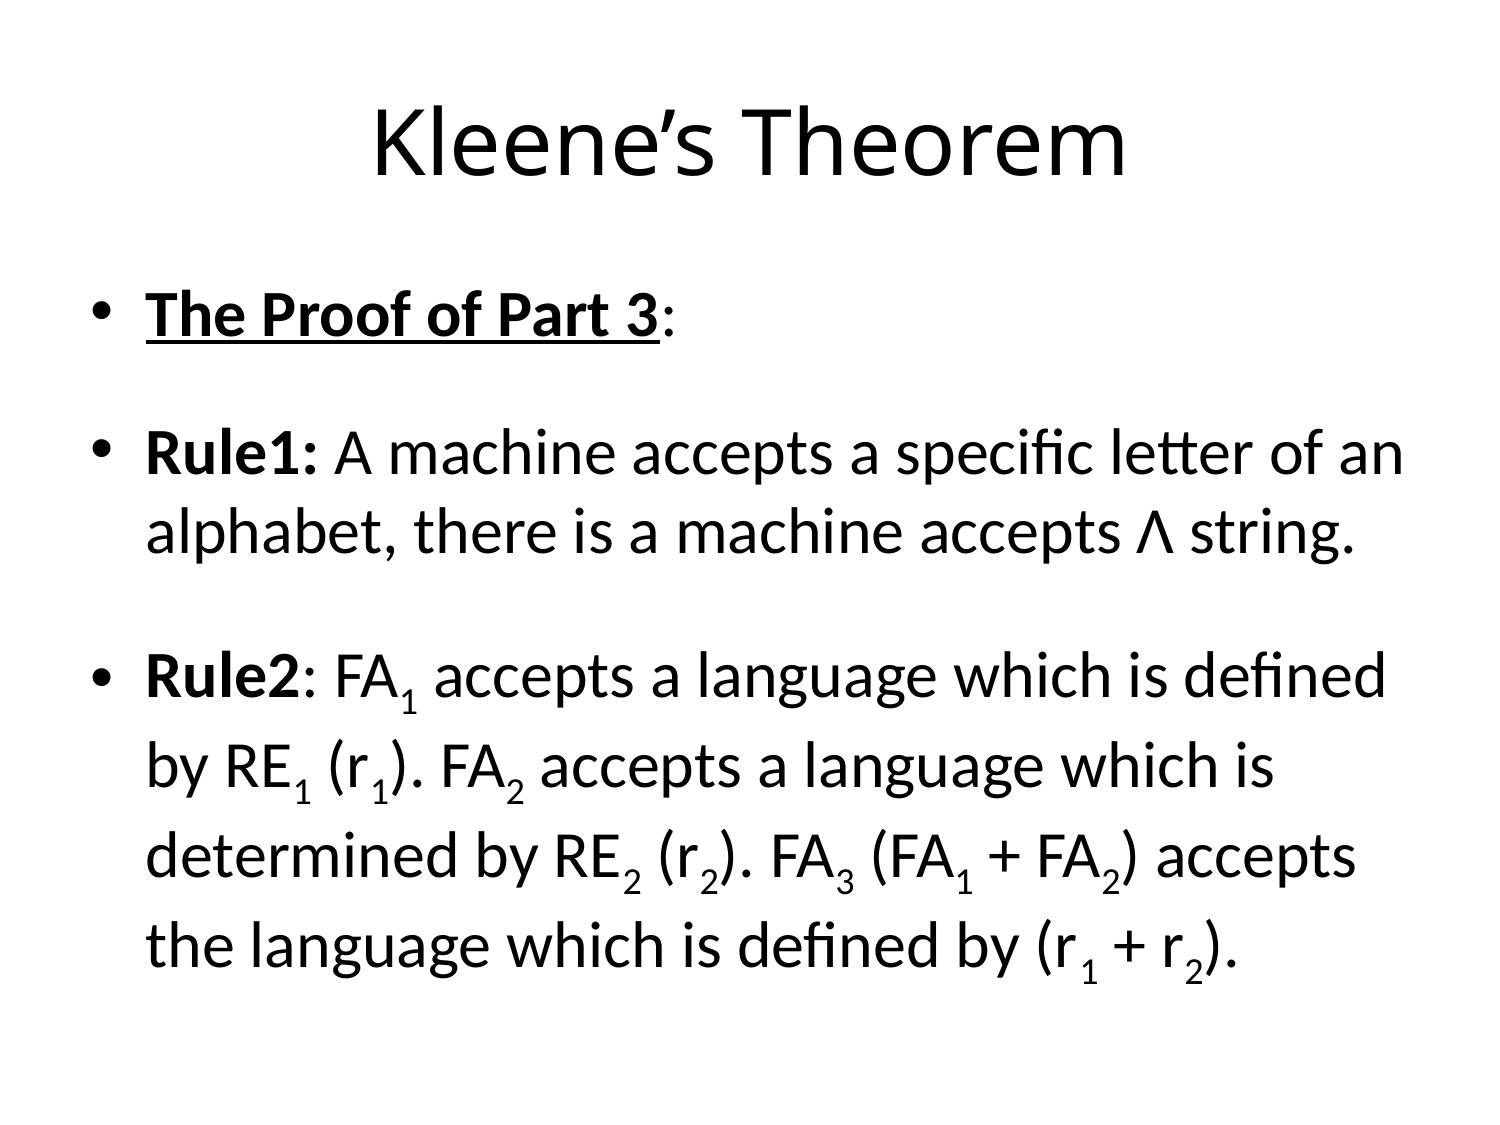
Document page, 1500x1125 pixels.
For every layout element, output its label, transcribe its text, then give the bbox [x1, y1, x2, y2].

list The Proof of Part 3: Rule1: A machine accepts a specific letter of an alphabet, there is a machine accepts Λ string. Rule2: FA1 accepts a language which is defined by RE1 (r1). FA2 accepts a language which is determined by RE2 (r2). FA3 (FA1 + FA2) accepts the language which is defined by (r1 + r2). [75, 262, 1425, 1075]
title Kleene’s Theorem [75, 45, 1425, 233]
